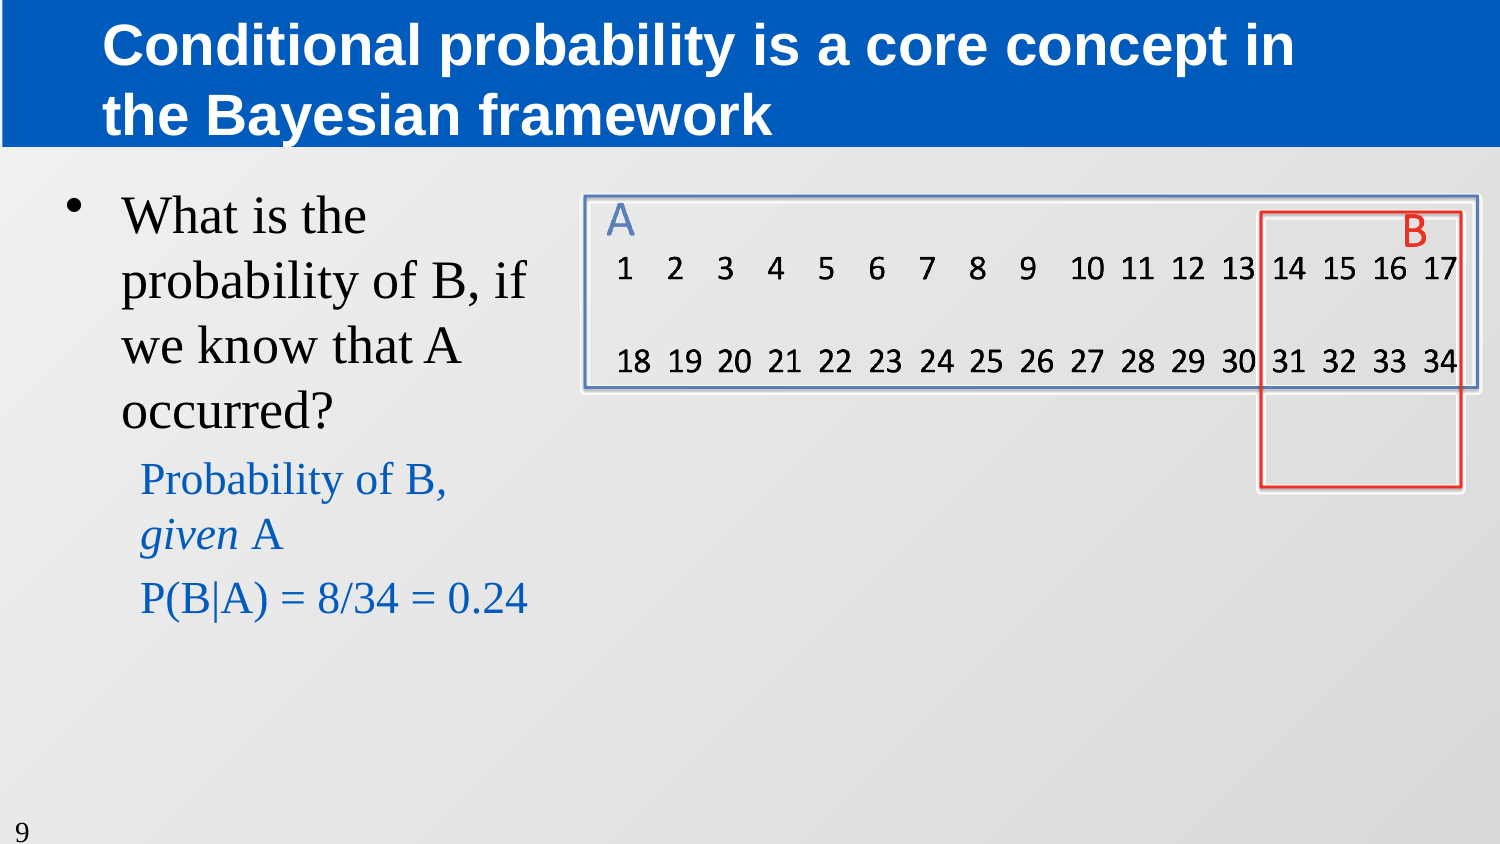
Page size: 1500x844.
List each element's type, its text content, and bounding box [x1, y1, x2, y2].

title Conditional probability is a core concept in the Bayesian framework [87, 0, 1363, 147]
slide_number 9 [0, 806, 49, 844]
list What is the probability of B, if we know that A occurred? Probability of B, given A P(B|A) = 8/34 = 0.24 [49, 171, 551, 844]
picture [573, 171, 1497, 509]
